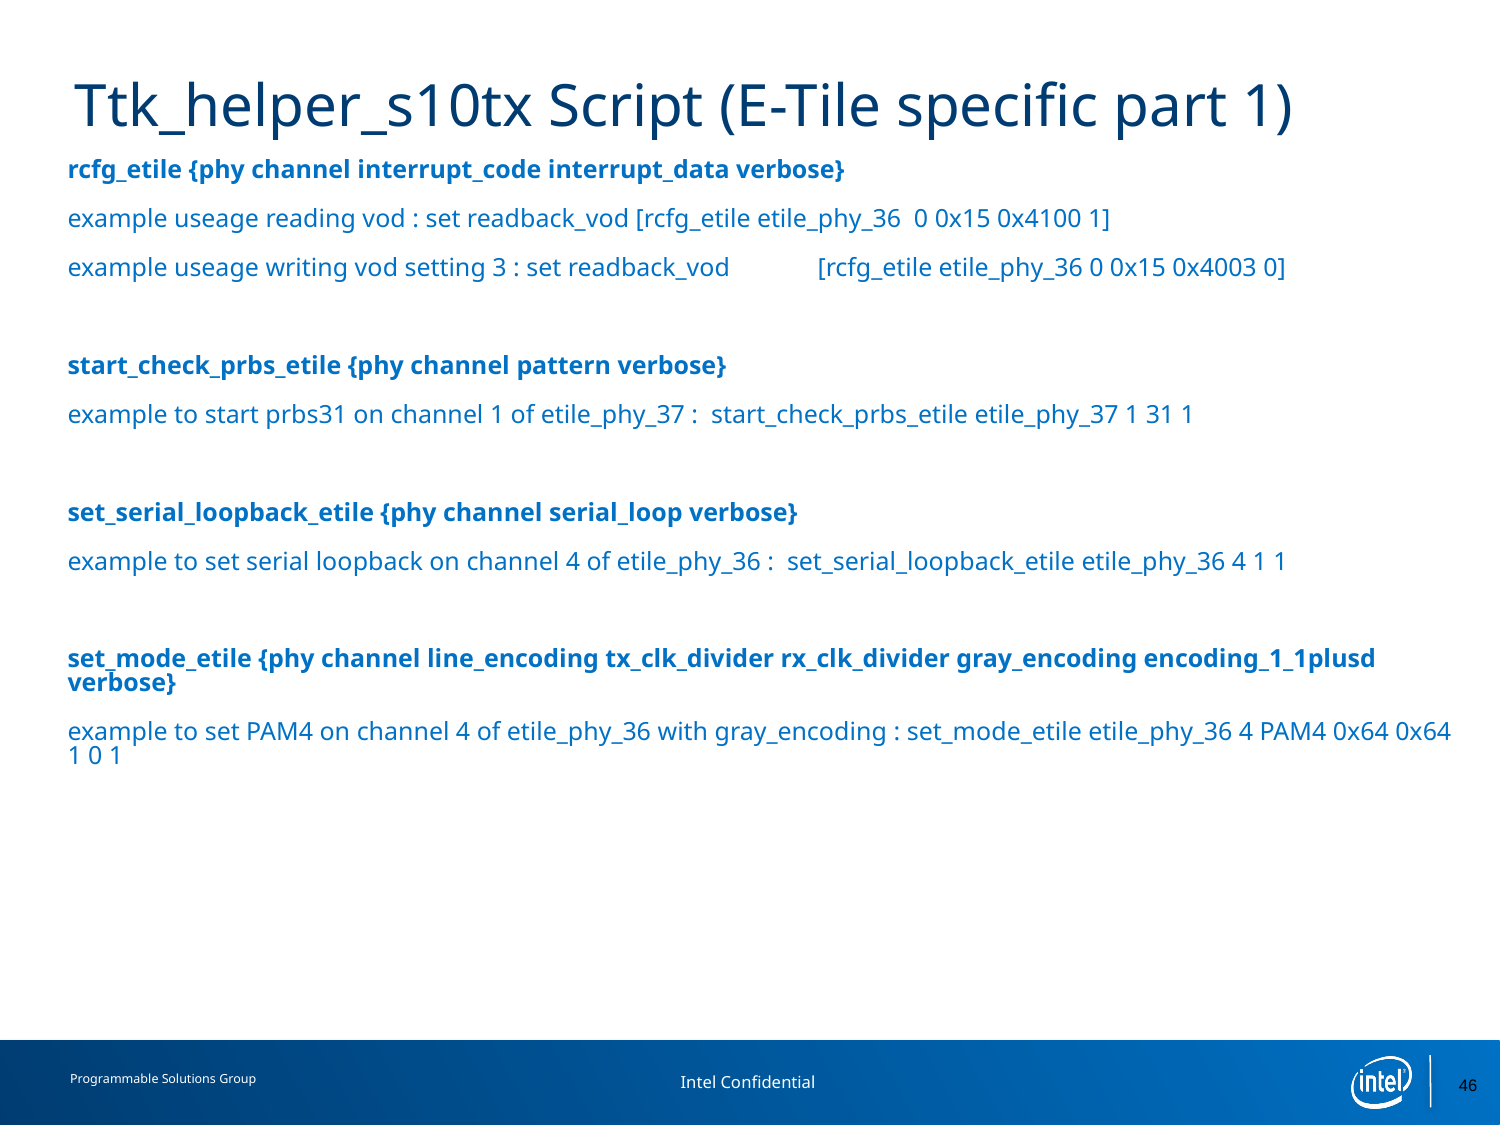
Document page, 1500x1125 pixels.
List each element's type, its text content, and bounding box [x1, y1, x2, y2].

slide_number 46 [1127, 1055, 1478, 1116]
list rcfg_etile {phy channel interrupt_code interrupt_data verbose} example useage reading vod : set readback_vod [rcfg_etile etile_phy_36 0 0x15 0x4100 1] example useage writing vod setting 3 : set readback_vod [rcfg_etile etile_phy_36 0 0x15 0x4003 0] start_check_prbs_etile {phy channel pattern verbose} example to start prbs31 on channel 1 of etile_phy_37 : start_check_prbs_etile etile_phy_37 1 31 1 set_serial_loopback_etile {phy channel serial_loop verbose} example to set serial loopback on channel 4 of etile_phy_36 : set_serial_loopback_etile etile_phy_36 4 1 1 set_mode_etile {phy channel line_encoding tx_clk_divider rx_clk_divider gray_encoding encoding_1_1plusd verbose} example to set PAM4 on channel 4 of etile_phy_36 with gray_encoding : set_mode_etile etile_phy_36 4 PAM4 0x64 0x64 1 0 1 [67, 159, 1463, 1033]
title Ttk_helper_s10tx Script (E-Tile specific part 1) [74, 67, 1425, 159]
